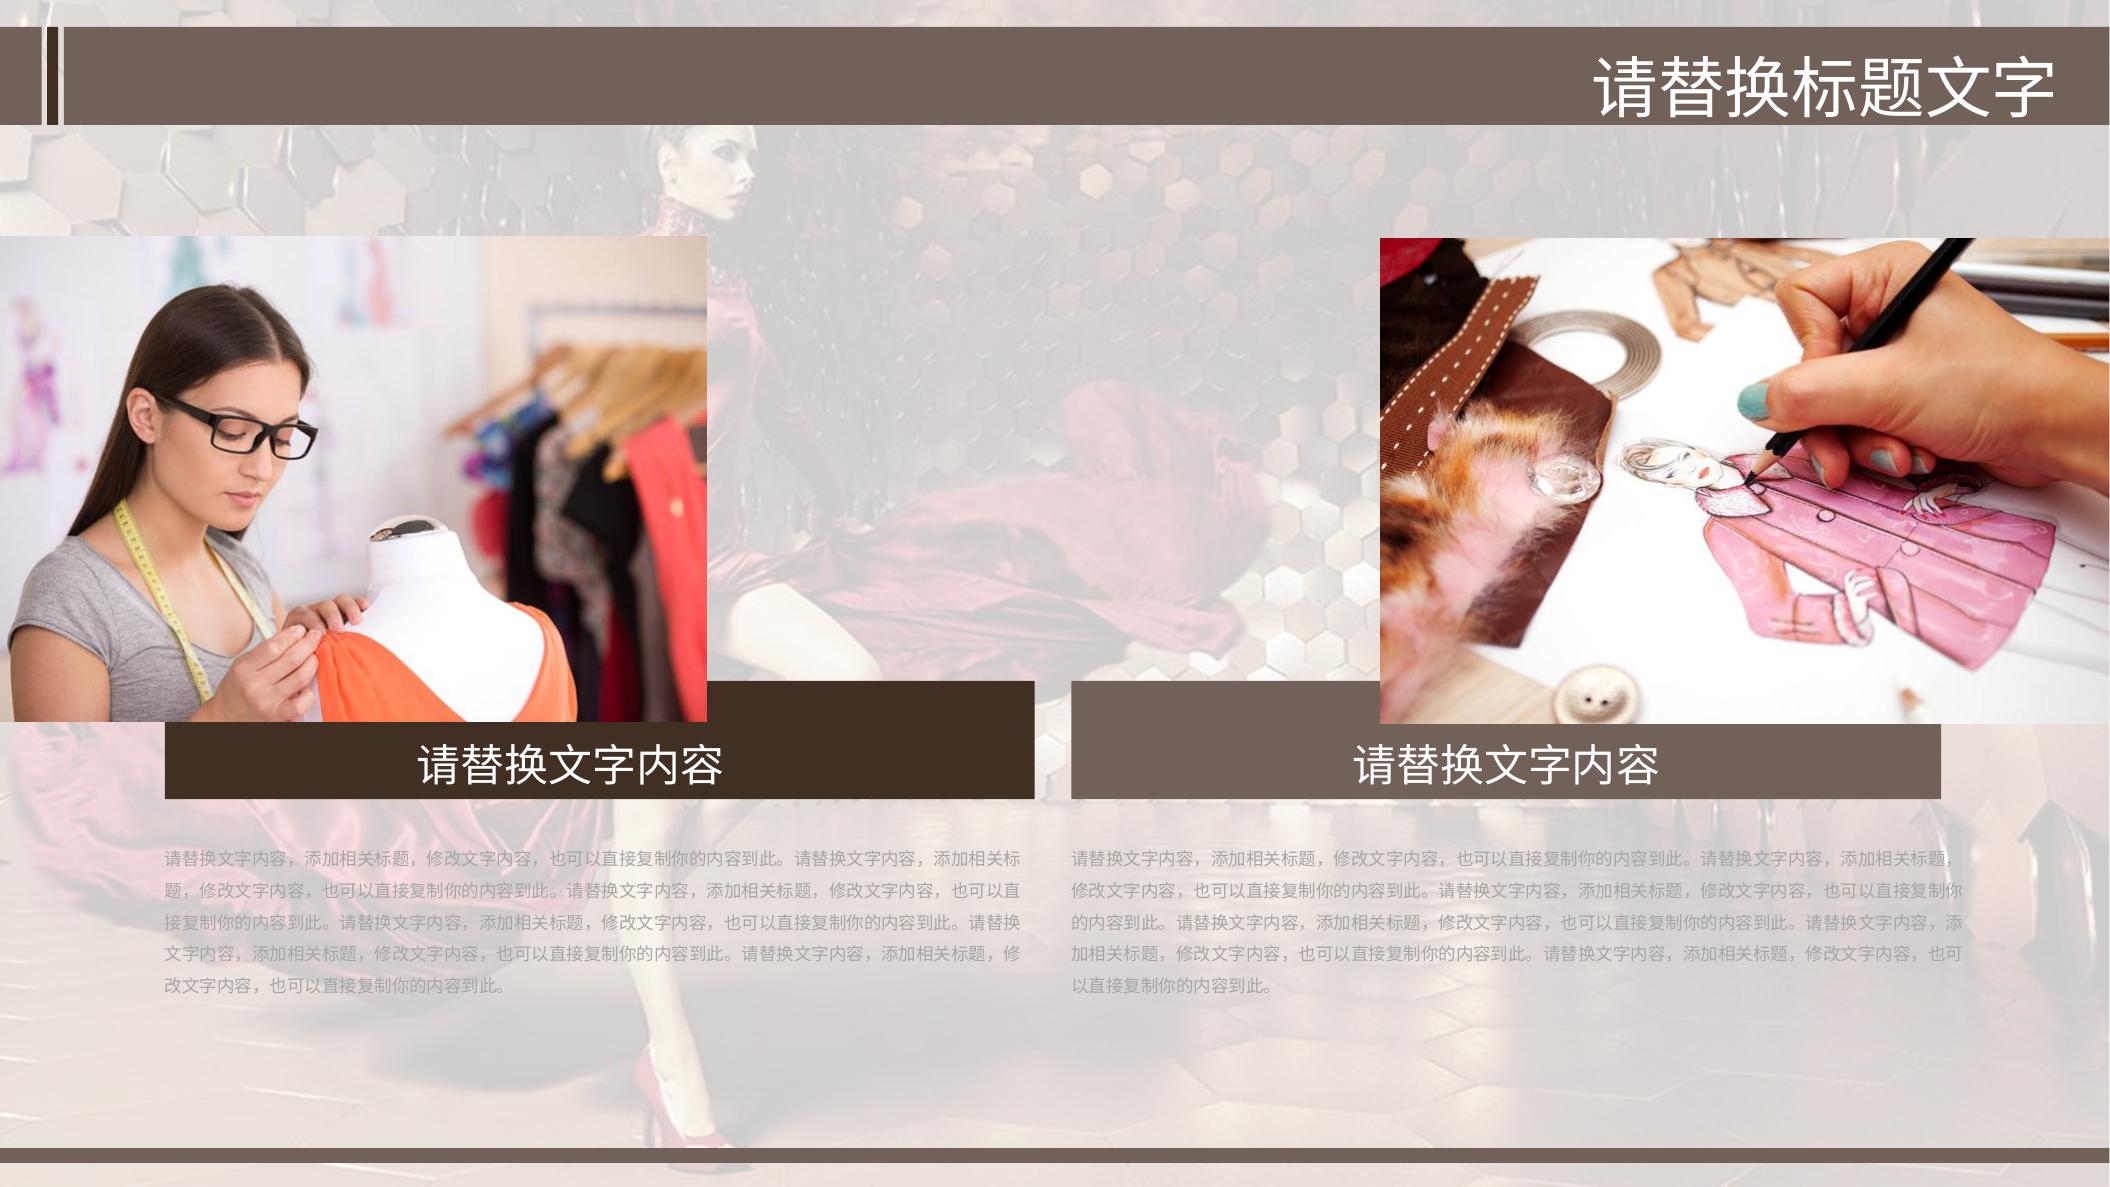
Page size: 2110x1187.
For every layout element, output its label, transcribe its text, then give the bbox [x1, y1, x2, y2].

picture [0, 236, 707, 722]
text_box 请替换文字内容 [1235, 737, 1778, 790]
text_box 请替换文字内容，添加相关标题，修改文字内容，也可以直接复制你的内容到此。请替换文字内容，添加相关标题，修改文字内容，也可以直接复制你的内容到此。请替换文字内容，添加相关标题，修改文字内容，也可以直接复制你的内容到此。请替换文字内容，添加相关标题，修改文字内容，也可以直接复制你的内容到此。请替换文字内容，添加相关标题，修改文字内容，也可以直接复制你的内容到此。请替换文字内容，添加相关标题，修改文字内容，也可以直接复制你的内容到此。 [164, 837, 1035, 996]
text_box [1071, 680, 1942, 800]
text_box [0, 1147, 2110, 1164]
text_box [63, 26, 2110, 126]
text_box [164, 680, 1035, 800]
text_box 请替换文字内容 [300, 737, 842, 790]
text_box 请替换文字内容，添加相关标题，修改文字内容，也可以直接复制你的内容到此。请替换文字内容，添加相关标题，修改文字内容，也可以直接复制你的内容到此。请替换文字内容，添加相关标题，修改文字内容，也可以直接复制你的内容到此。请替换文字内容，添加相关标题，修改文字内容，也可以直接复制你的内容到此。请替换文字内容，添加相关标题，修改文字内容，也可以直接复制你的内容到此。请替换文字内容，添加相关标题，修改文字内容，也可以直接复制你的内容到此。 [1071, 837, 1976, 996]
text_box [0, 26, 43, 126]
text_box [46, 26, 59, 126]
picture [1380, 238, 2110, 724]
text_box 请替换标题文字 [1576, 37, 2074, 133]
